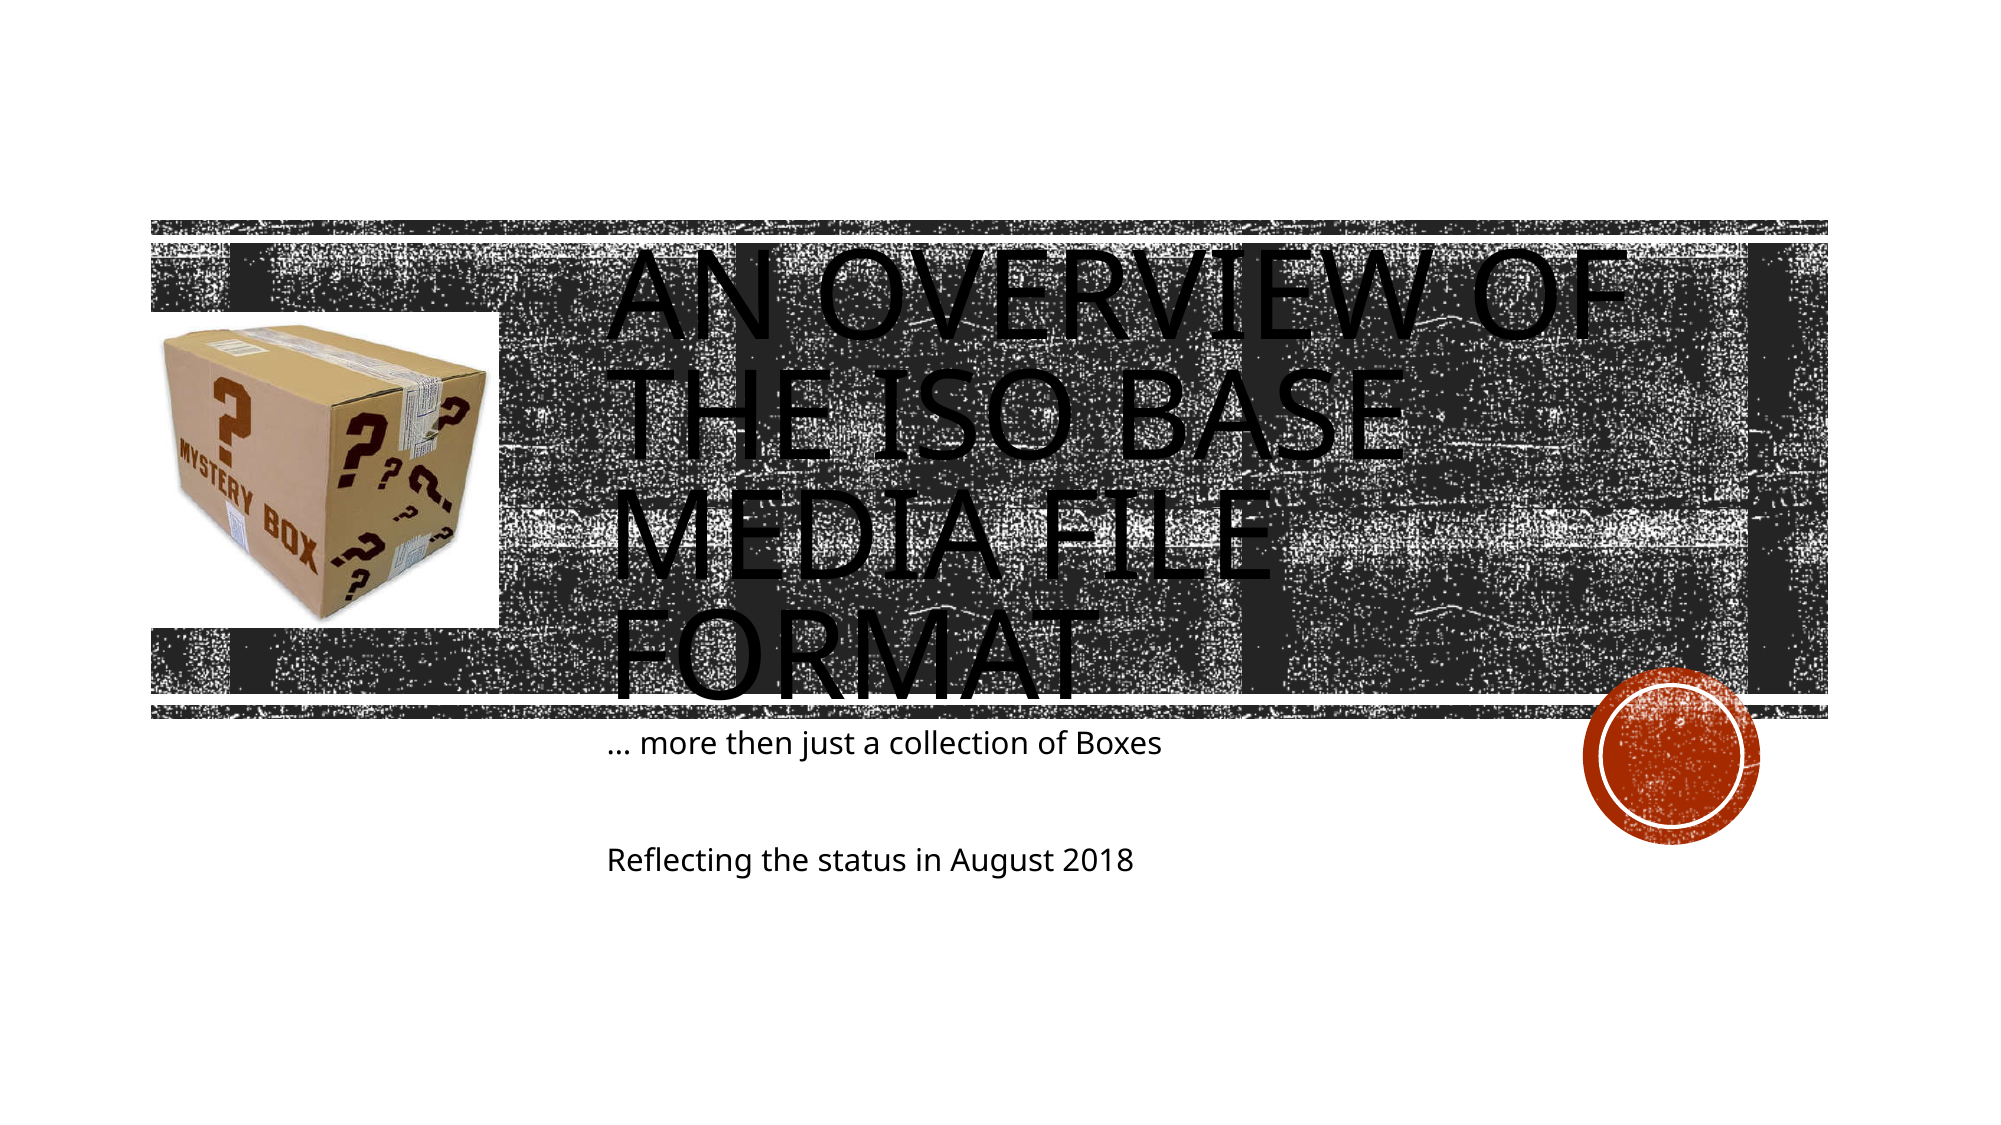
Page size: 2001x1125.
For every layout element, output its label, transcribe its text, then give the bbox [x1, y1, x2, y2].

title An Overview of the ISO Base Media File Format [591, 234, 1808, 733]
subtitle … more then just a collection of Boxes Reflecting the status in August 2018 [591, 720, 1470, 896]
picture [151, 312, 499, 628]
